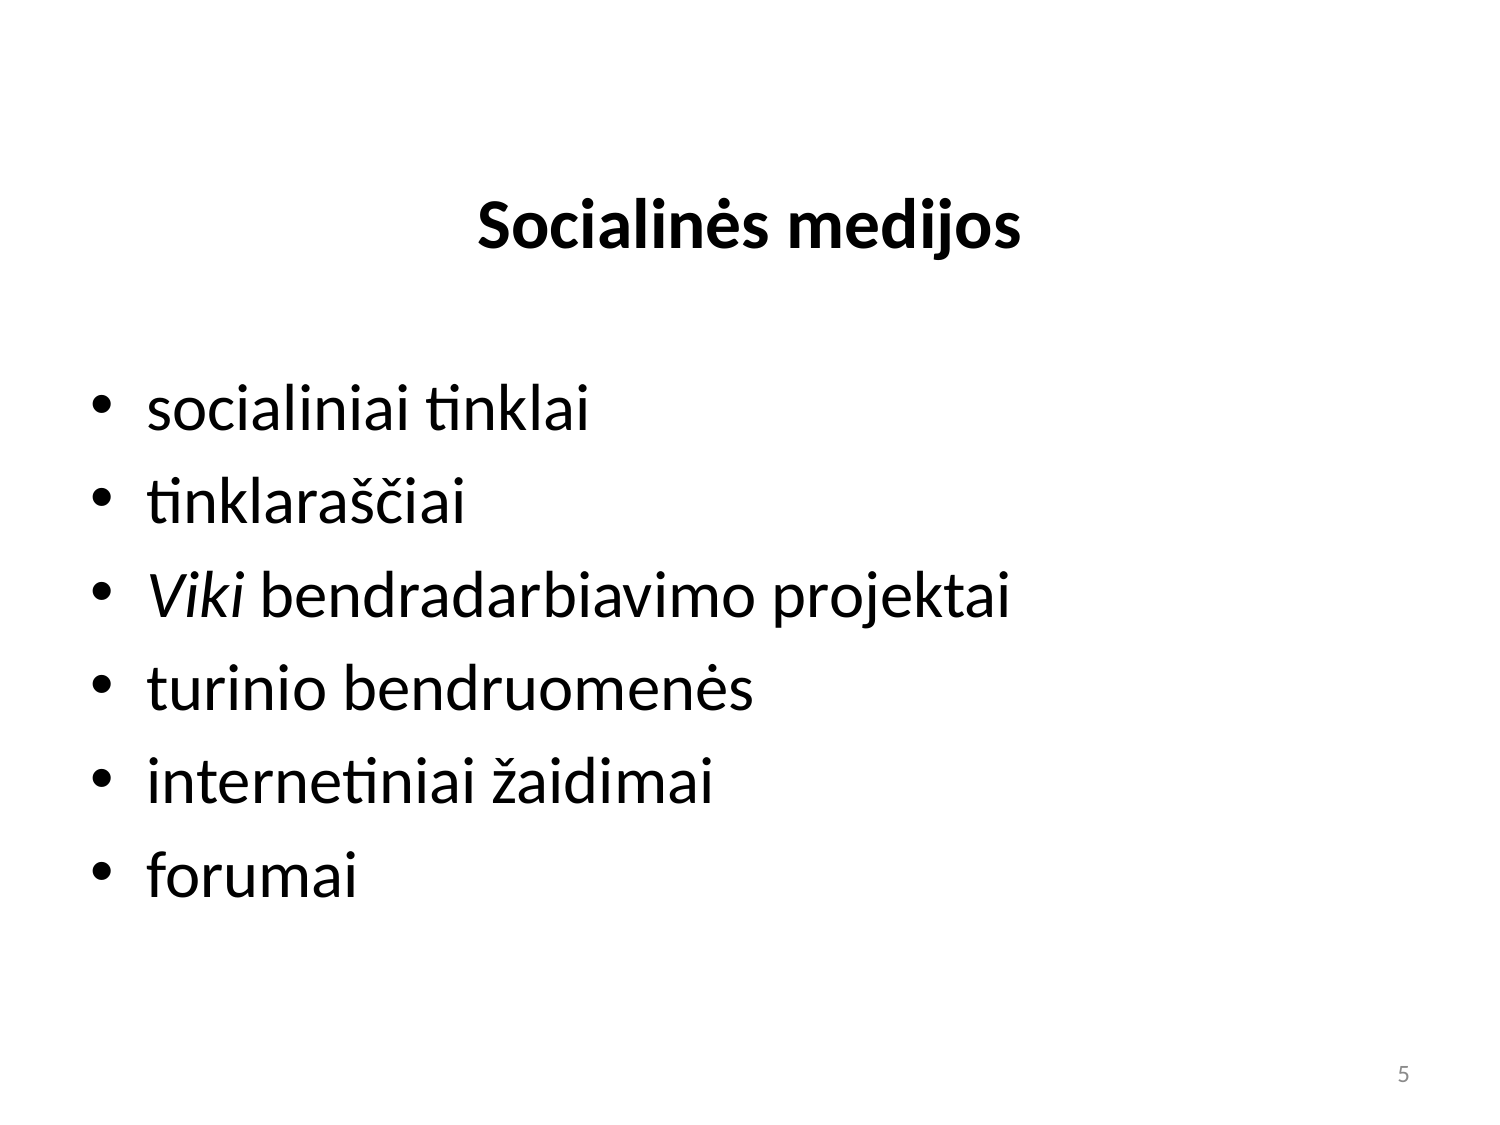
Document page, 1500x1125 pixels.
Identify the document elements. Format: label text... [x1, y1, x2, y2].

slide_number 5 [1074, 1042, 1425, 1103]
title Socialinės medijos [75, 168, 1425, 262]
list socialiniai tinklai tinklaraščiai Viki bendradarbiavimo projektai turinio bendruomenės internetiniai žaidimai forumai [75, 262, 1425, 1005]
